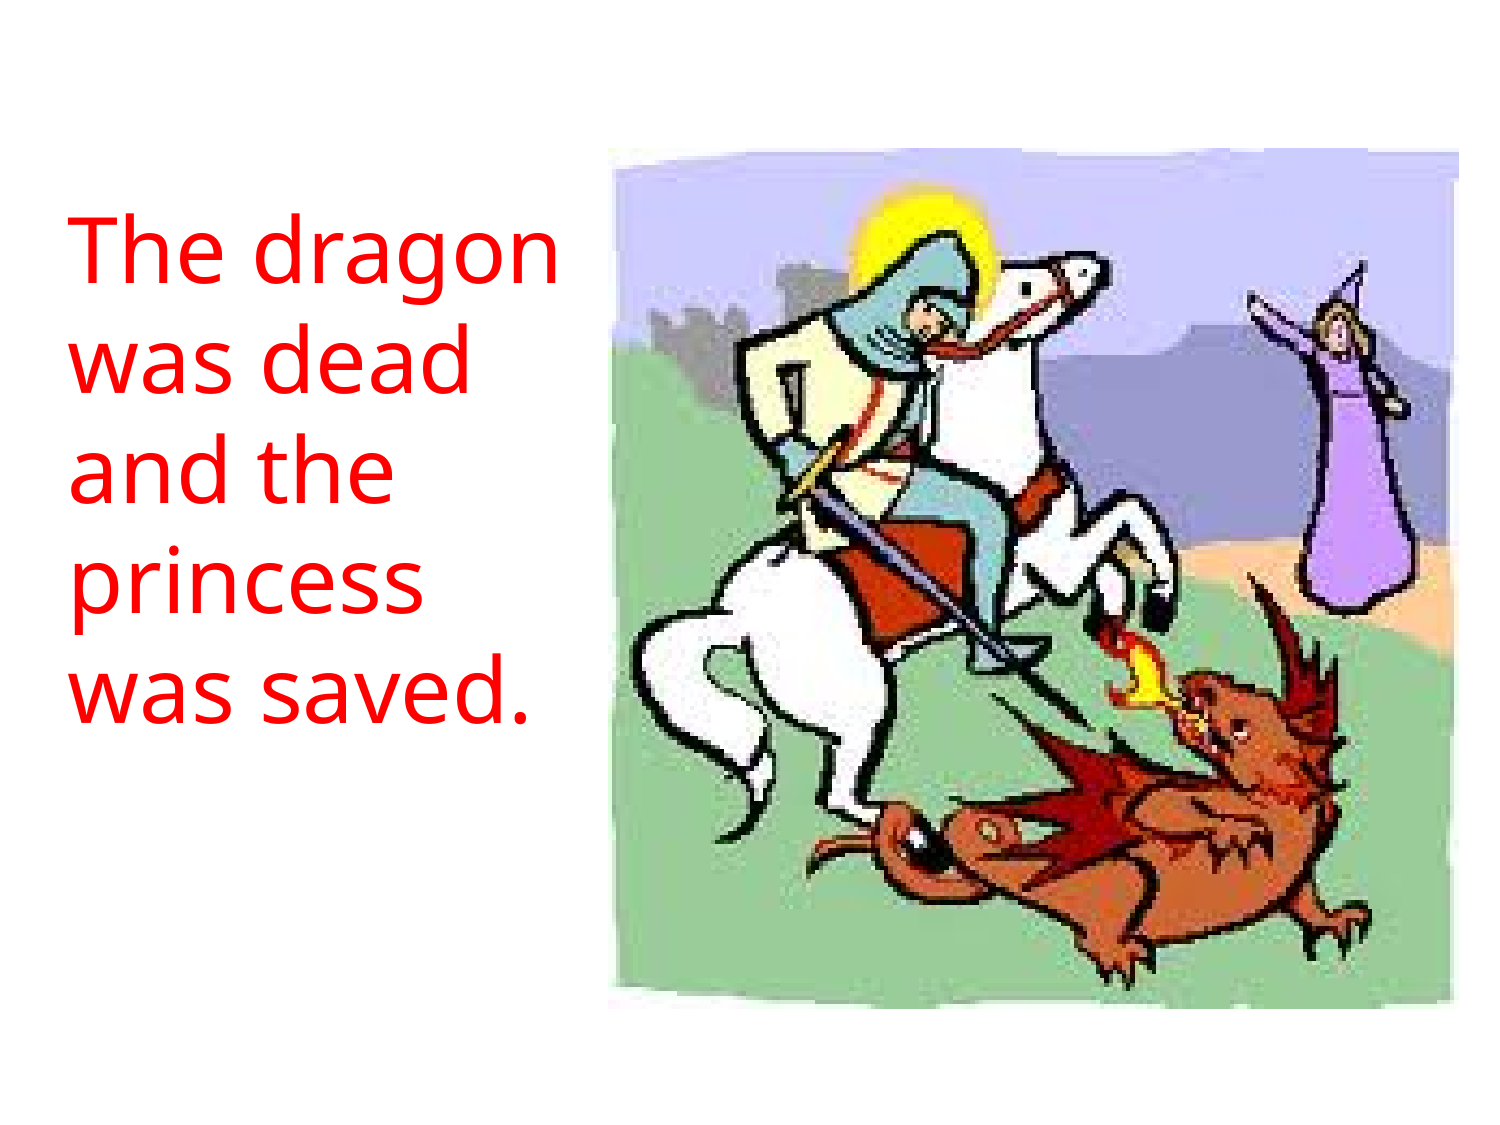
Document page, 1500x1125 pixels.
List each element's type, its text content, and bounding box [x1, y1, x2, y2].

picture [607, 148, 1459, 1009]
text_box The dragon was dead and the princess was saved. [53, 184, 585, 749]
